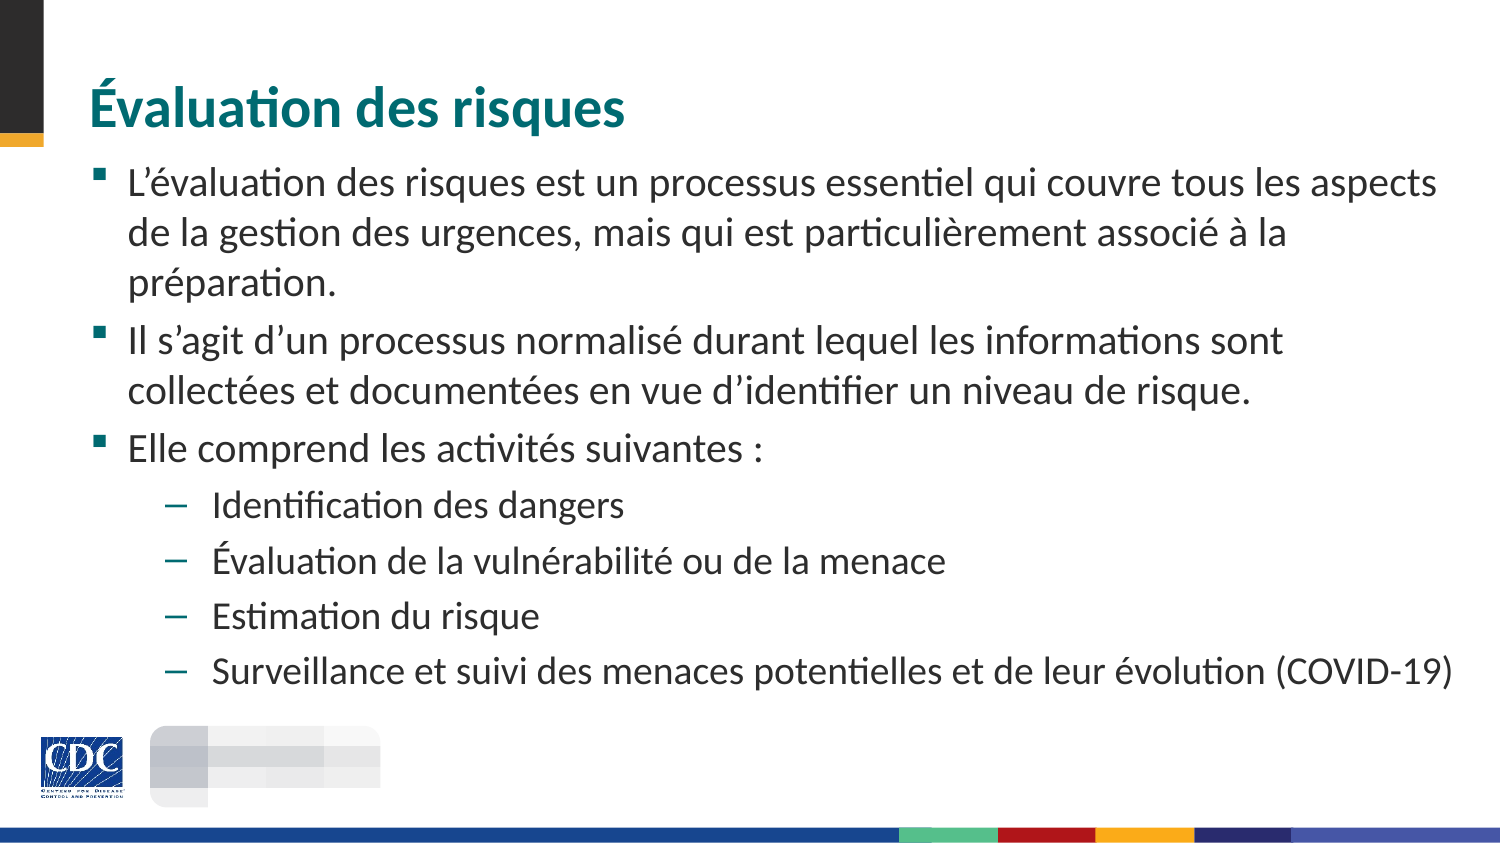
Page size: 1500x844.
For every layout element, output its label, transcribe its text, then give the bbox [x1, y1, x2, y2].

picture [41, 737, 125, 798]
list L’évaluation des risques est un processus essentiel qui couvre tous les aspects de la gestion des urgences, mais qui est particulièrement associé à la préparation. Il s’agit d’un processus normalisé durant lequel les informations sont collectées et documentées en vue d’identifier un niveau de risque. Elle comprend les activités suivantes : Identification des dangers Évaluation de la vulnérabilité ou de la menace Estimation du risque Surveillance et suivi des menaces potentielles et de leur évolution (COVID-19) [75, 146, 1477, 738]
title Évaluation des risques [75, 33, 1425, 146]
